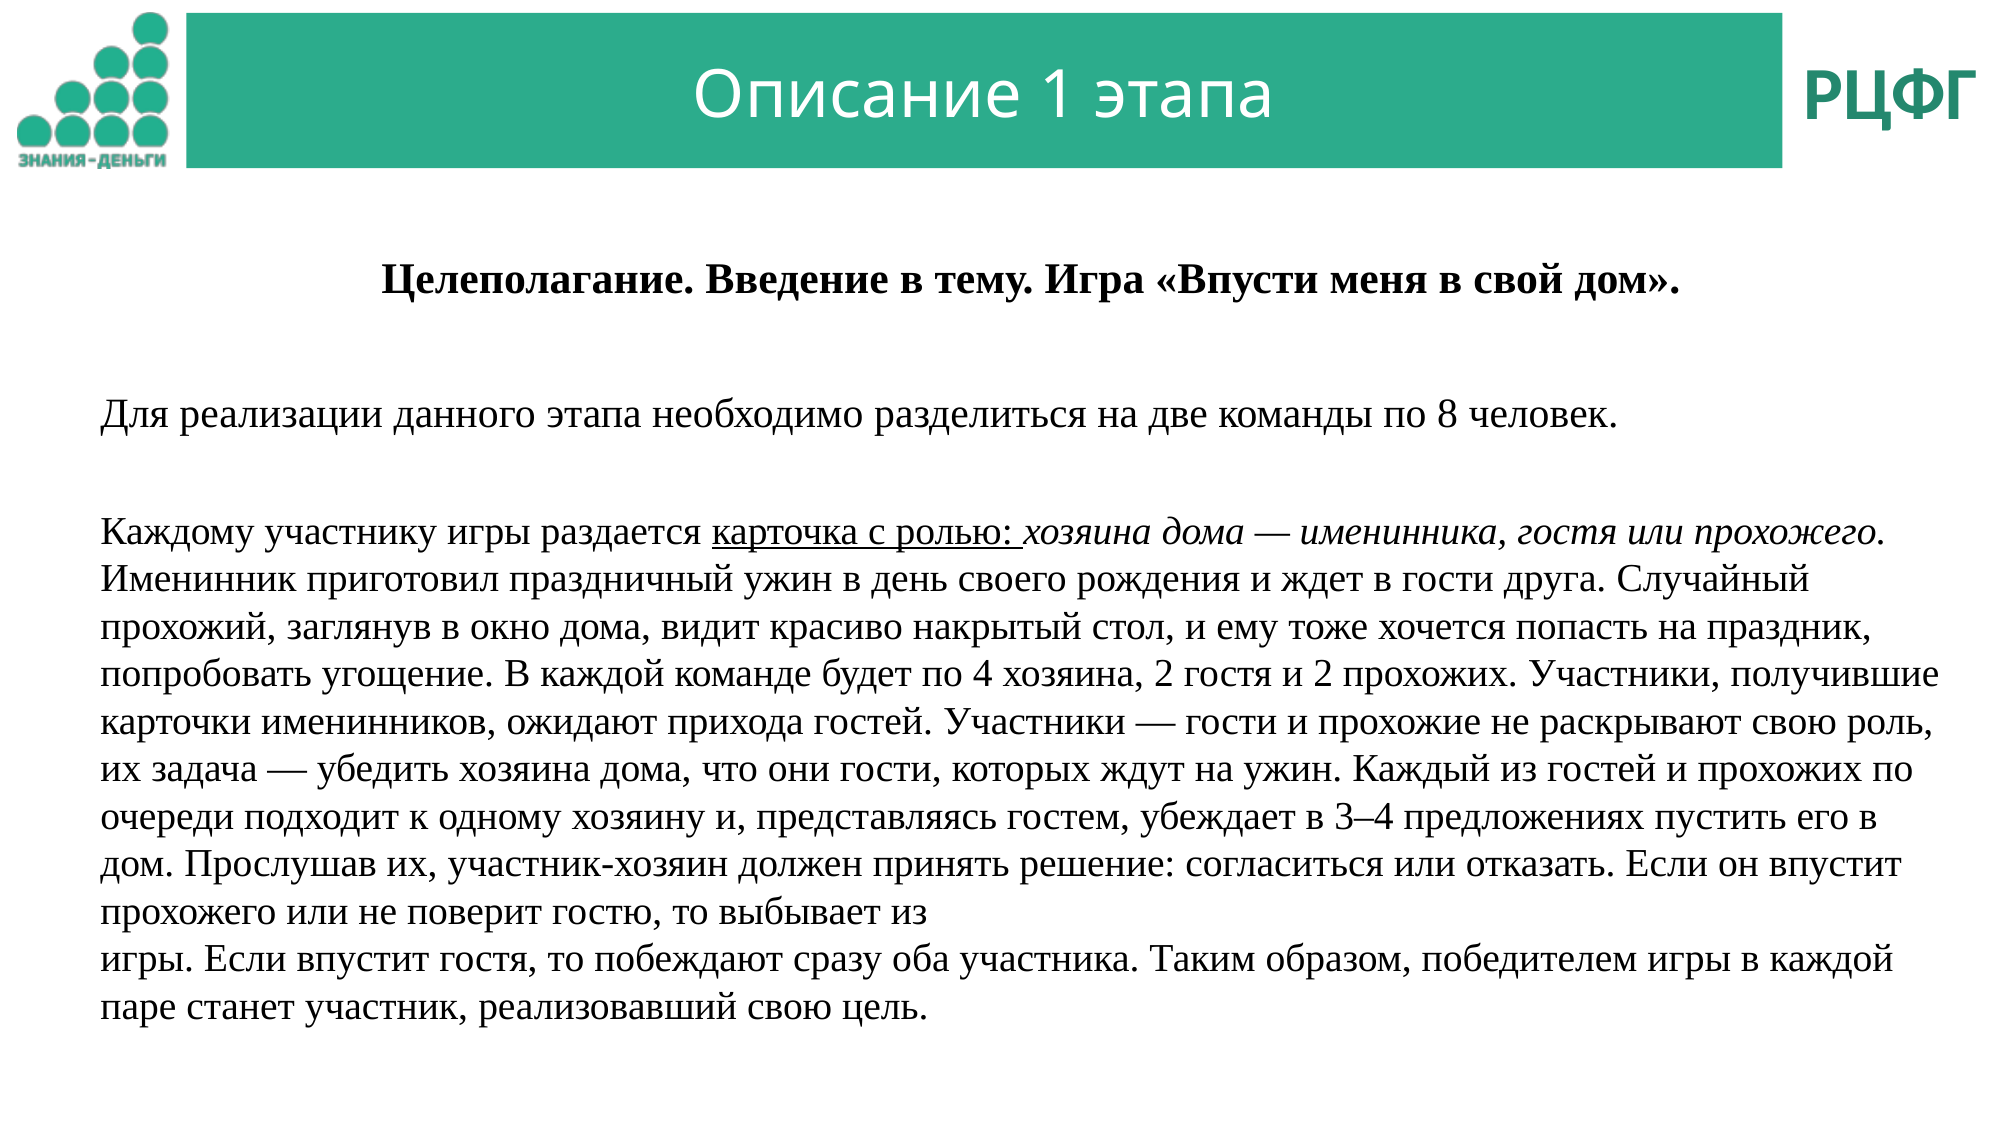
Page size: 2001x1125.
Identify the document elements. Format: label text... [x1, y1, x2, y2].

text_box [186, 12, 1783, 169]
picture [17, 12, 170, 169]
text_box Целеполагание. Введение в тему. Игра «Впусти меня в свой дом». Для реализации данного этапа необходимо разделиться на две команды по 8 человек. Каждому участнику игры раздается карточка с ролью: хозяина дома — именинника, гостя или прохожего. Именинник приготовил праздничный ужин в день своего рождения и ждет в гости друга. Случайный прохожий, заглянув в окно дома, видит красиво накрытый стол, и ему тоже хочется попасть на праздник, попробовать угощение. В каждой команде будет по 4 хозяина, 2 гостя и 2 прохожих. Участники, получившие карточки именинников, ожидают прихода гостей. Участники — гости и прохожие не раскрывают свою роль, их задача — убедить хозяина дома, что они гости, которых ждут на ужин. Каждый из гостей и прохожих по очереди подходит к одному хозяину и, представляясь гостем, убеждает в 3–4 предложениях пустить его в дом. Прослушав их, участник-хозяин должен принять решение: согласиться или отказать. Если он впустит прохожего или не поверит гостю, то выбывает из игры. Если впустит гостя, то побеждают сразу оба участника. Таким образом, победителем игры в каждой паре станет участник, реализовавший свою цель. [92, 248, 1971, 1103]
text_box РЦФГ [1796, 37, 1986, 143]
